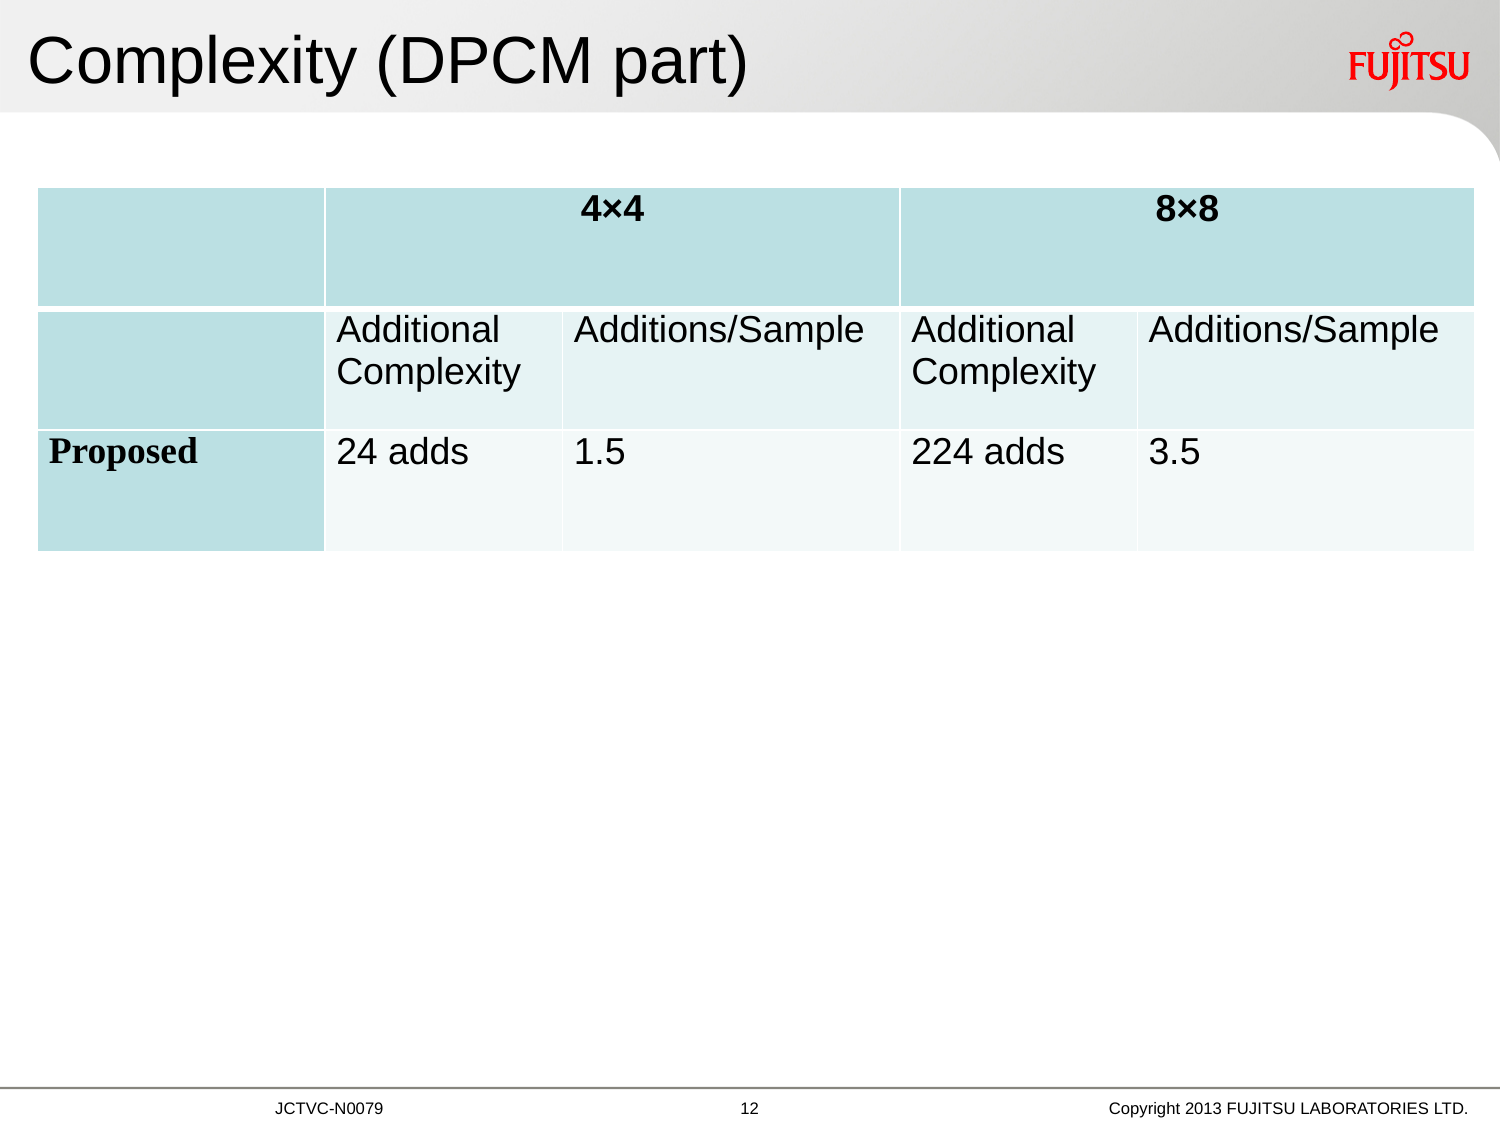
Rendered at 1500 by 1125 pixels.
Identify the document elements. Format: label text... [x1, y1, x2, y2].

table_cell Additions/Sample [1138, 312, 1474, 429]
table_cell [38, 312, 324, 429]
table_cell Proposed [38, 431, 324, 551]
picture [0, 0, 1500, 176]
table_cell Additional Complexity [326, 312, 562, 429]
table_cell 224 adds [901, 431, 1137, 551]
table_header 8×8 [901, 188, 1474, 306]
table_cell Additional Complexity [901, 312, 1137, 429]
table_cell 1.5 [563, 431, 899, 551]
table_header [38, 188, 324, 306]
footer Copyright 2013 FUJITSU LABORATORIES LTD. [809, 1091, 1470, 1125]
table_cell Additions/Sample [563, 312, 899, 429]
table_header 4×4 [326, 188, 899, 306]
slide_number 11 [705, 1091, 794, 1125]
title Complexity (DPCM part) [27, 0, 1317, 114]
table_cell 24 adds [326, 431, 562, 551]
table_cell 3.5 [1138, 431, 1474, 551]
